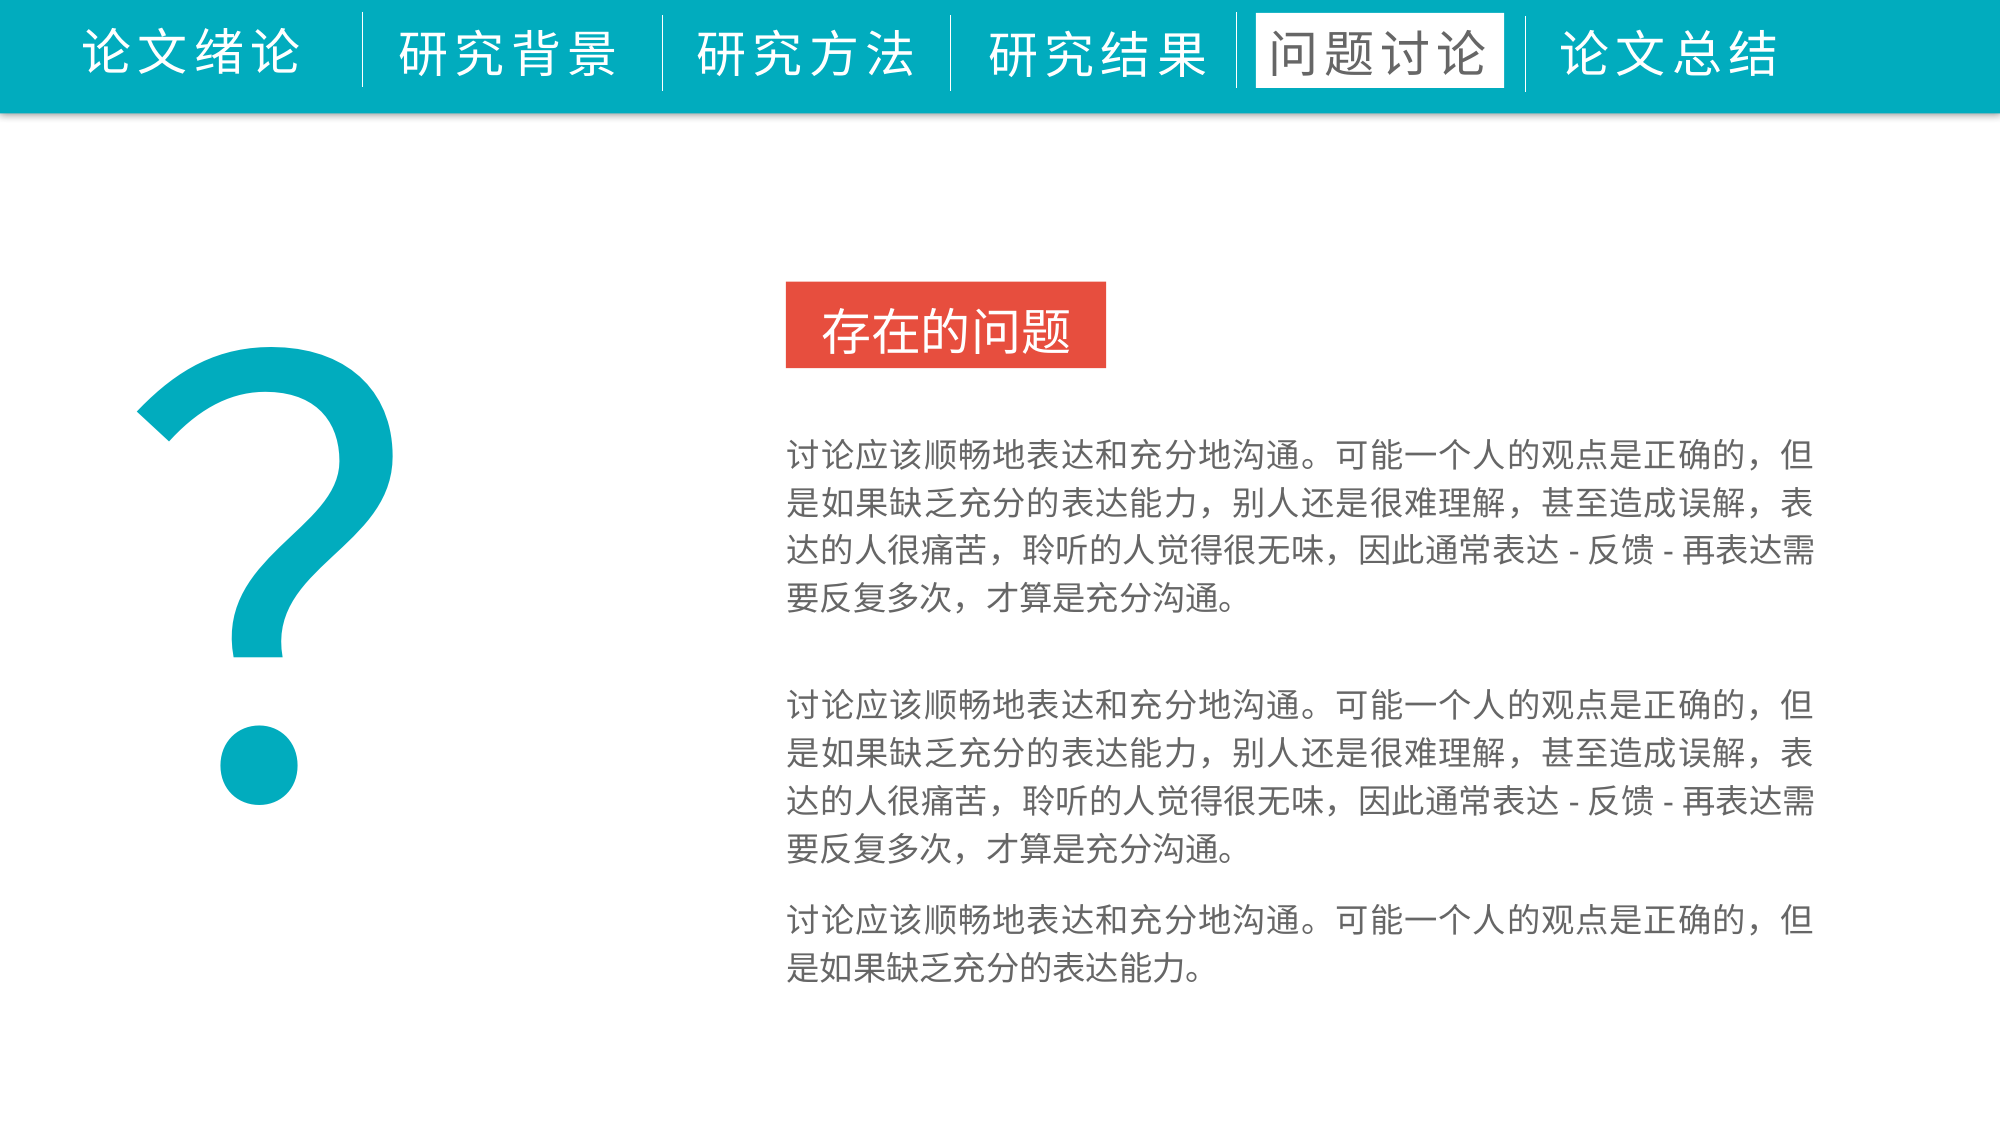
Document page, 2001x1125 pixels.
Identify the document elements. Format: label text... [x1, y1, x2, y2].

text_box 存在的问题 [785, 281, 1107, 369]
text_box 讨论应该顺畅地表达和充分地沟通。可能一个人的观点是正确的，但是如果缺乏充分的表达能力，别人还是很难理解，甚至造成误解，表达的人很痛苦，聆听的人觉得很无味，因此通常表达-反馈-再表达需要反复多次，才算是充分沟通。 [772, 418, 1831, 625]
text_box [0, 0, 2000, 114]
text_box ？ [102, 197, 433, 930]
text_box 讨论应该顺畅地表达和充分地沟通。可能一个人的观点是正确的，但是如果缺乏充分的表达能力。 [772, 883, 1831, 995]
text_box 讨论应该顺畅地表达和充分地沟通。可能一个人的观点是正确的，但是如果缺乏充分的表达能力，别人还是很难理解，甚至造成误解，表达的人很痛苦，聆听的人觉得很无味，因此通常表达-反馈-再表达需要反复多次，才算是充分沟通。 [772, 668, 1831, 875]
